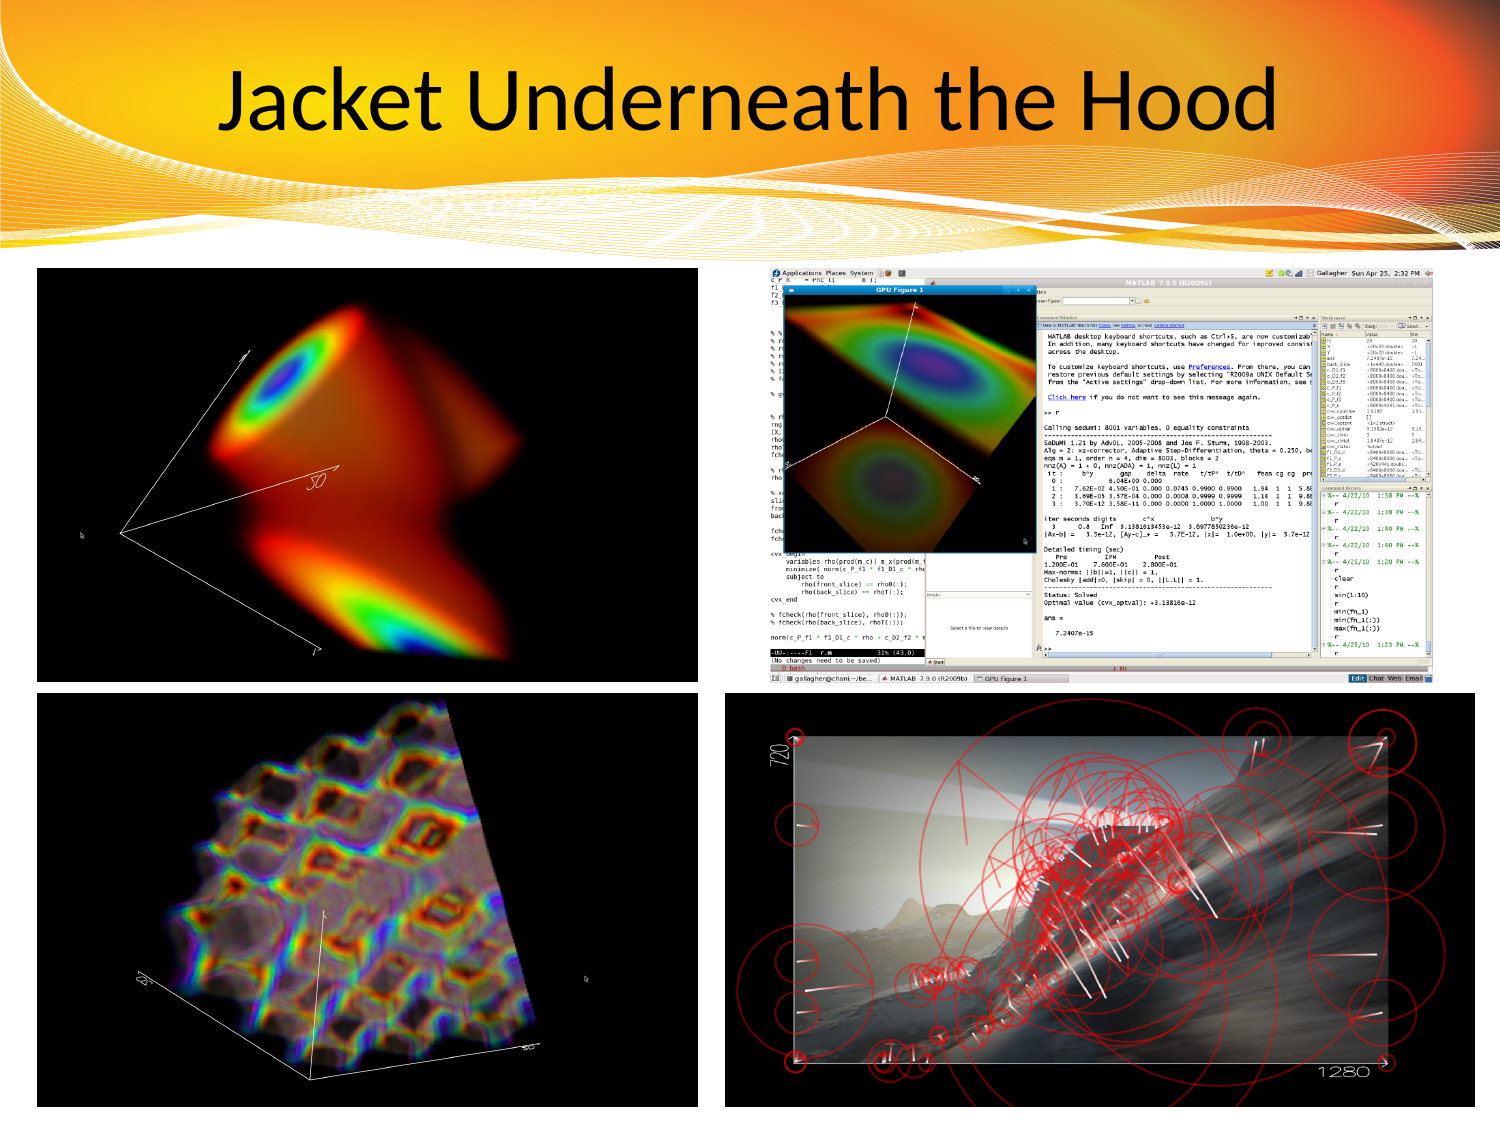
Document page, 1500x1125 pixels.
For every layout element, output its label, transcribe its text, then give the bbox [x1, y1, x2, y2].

title Jacket Underneath the Hood [75, 0, 1425, 188]
picture [0, 0, 1500, 1125]
